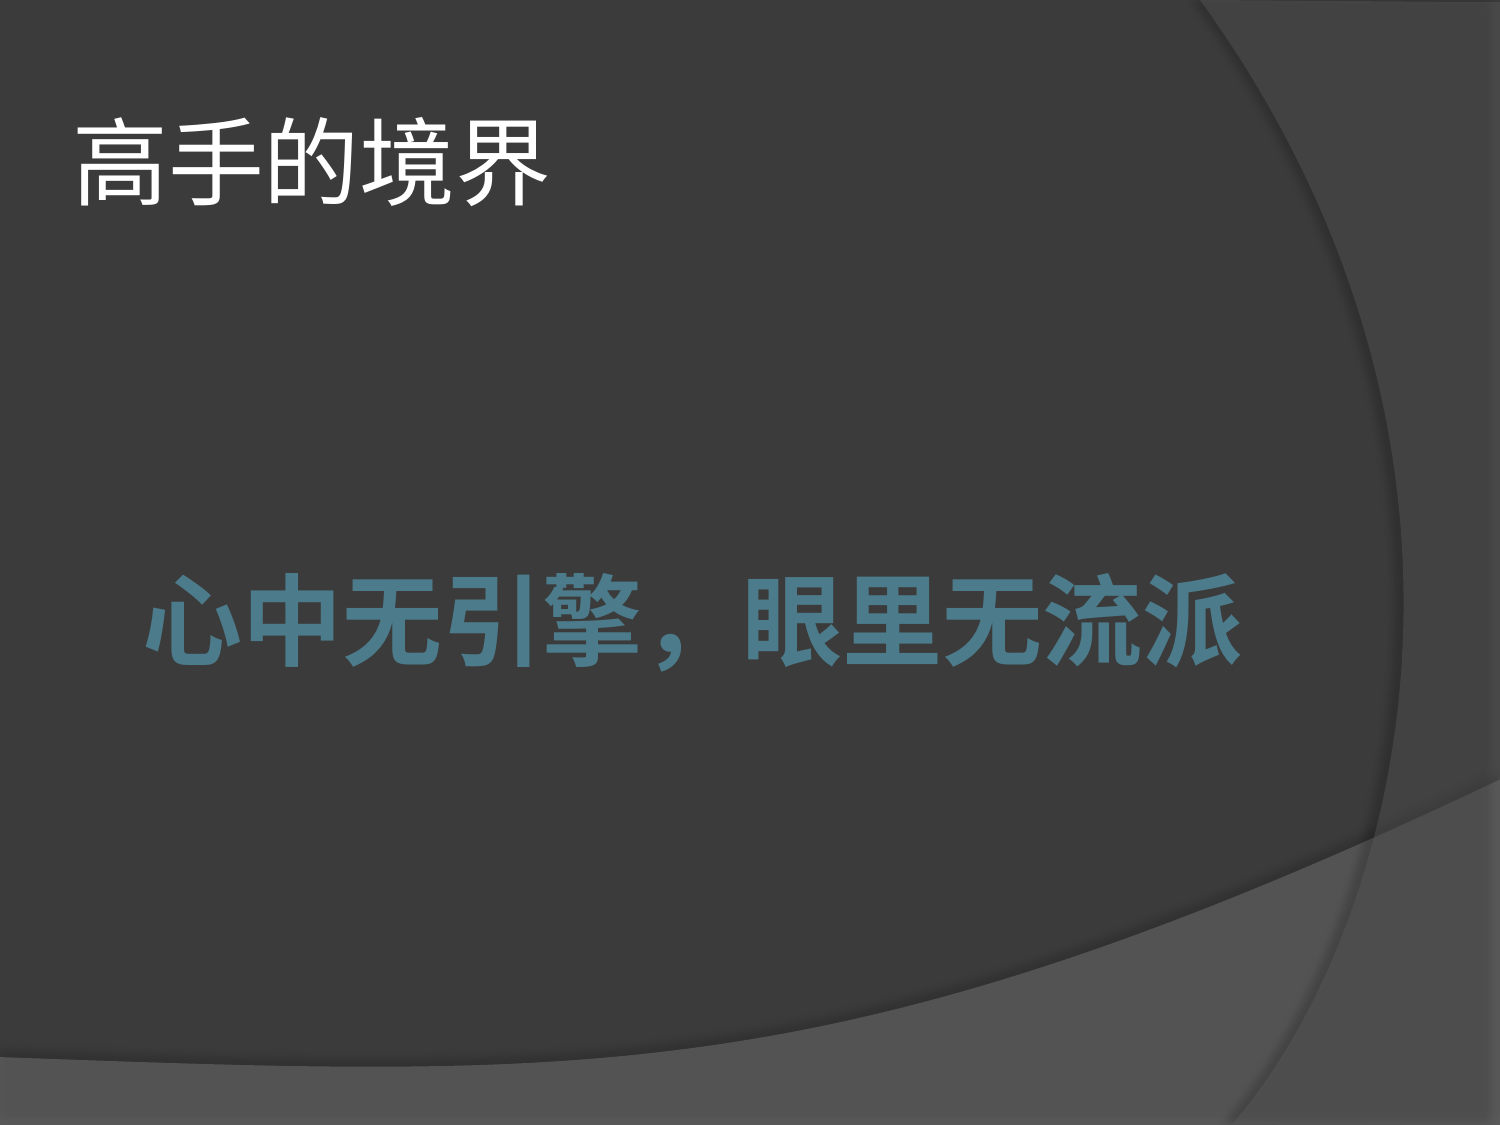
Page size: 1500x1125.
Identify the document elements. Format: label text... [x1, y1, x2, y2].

list 心中无引擎，眼里无流派 [76, 550, 1302, 662]
title 高手的境界 [64, 66, 1290, 254]
